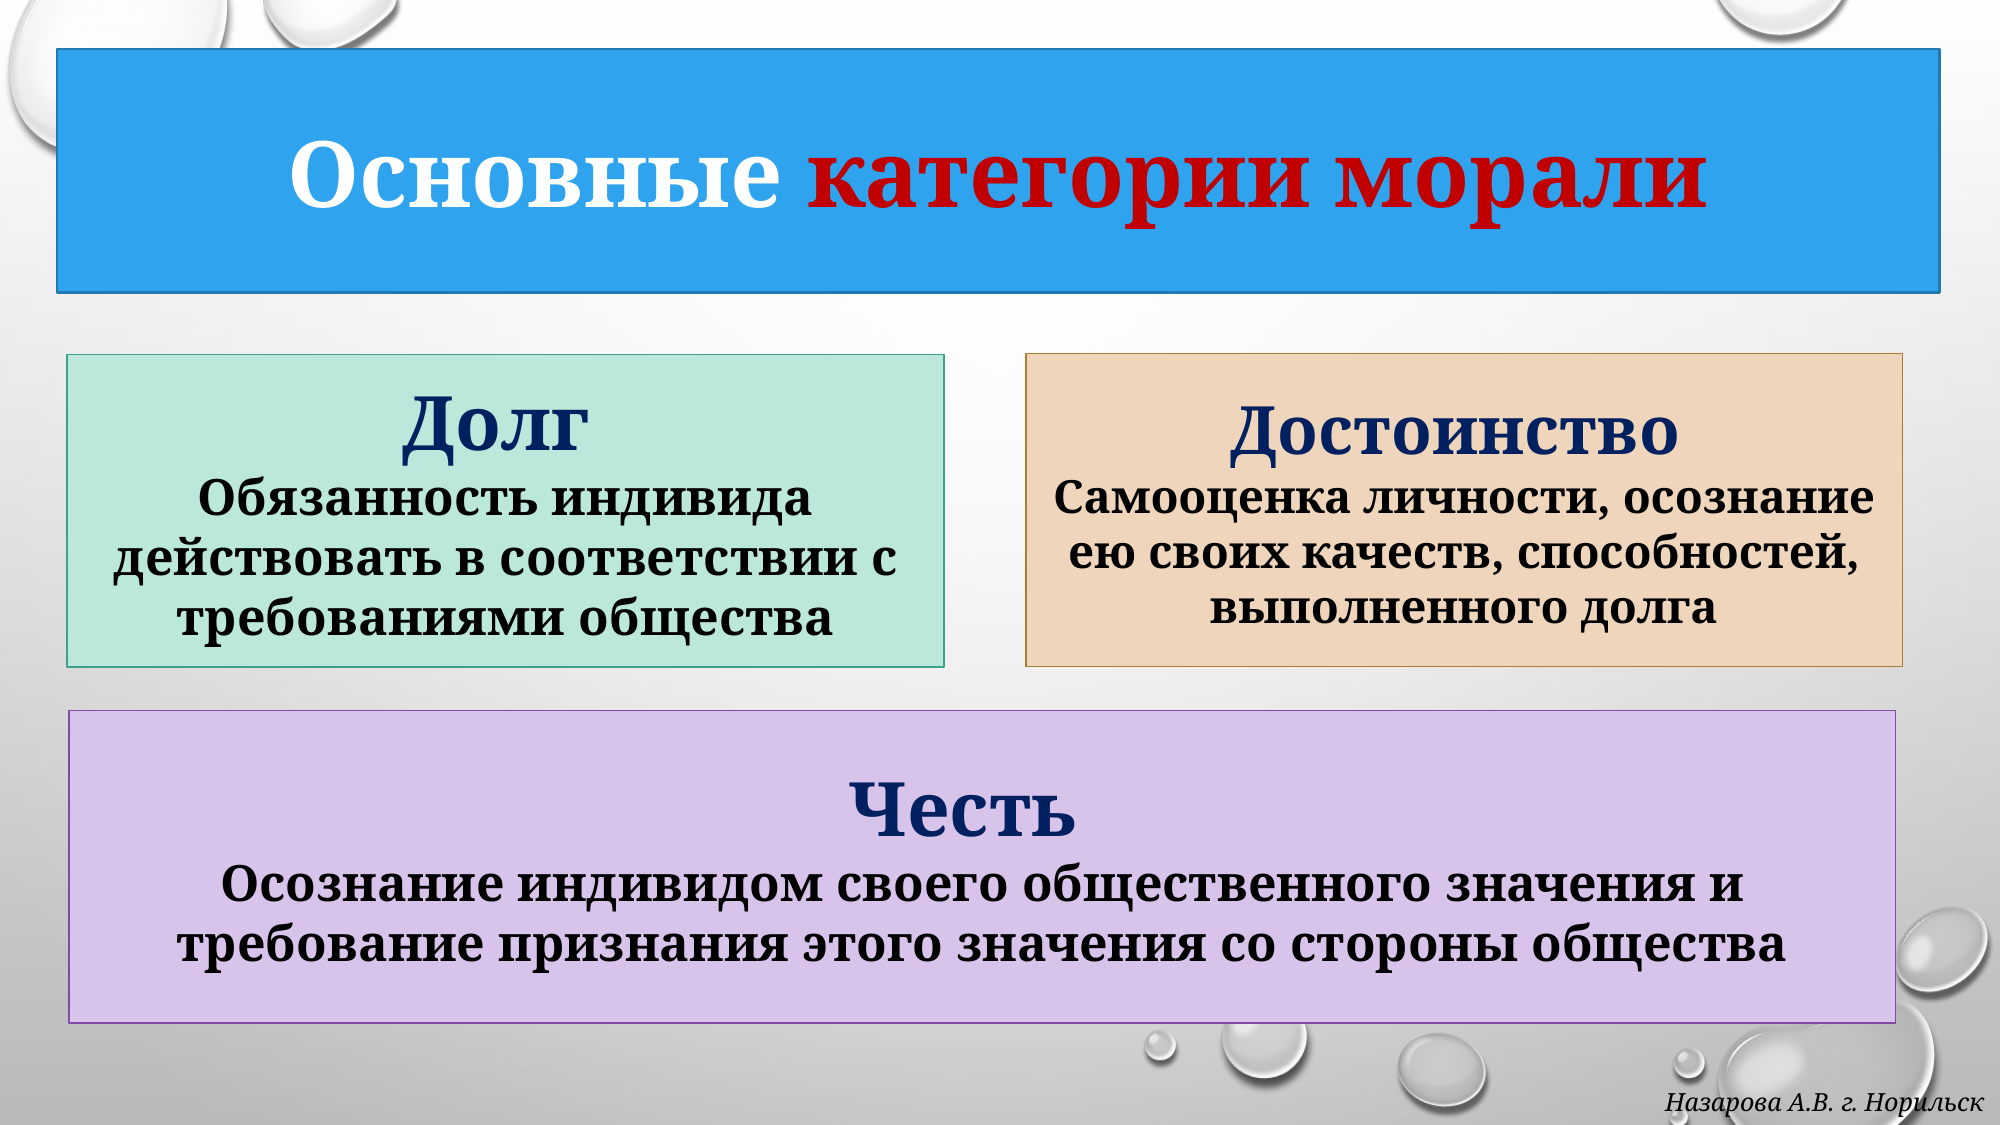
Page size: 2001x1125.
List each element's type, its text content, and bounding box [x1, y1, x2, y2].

text_box Честь Осознание индивидом своего общественного значения и требование признания этого значения со стороны общества [68, 710, 1896, 1024]
text_box Основные категории морали [56, 48, 1941, 294]
picture [0, 0, 2000, 1125]
text_box Достоинство Самооценка личности, осознание ею своих качеств, способностей, выполненного долга [1025, 353, 1903, 667]
text_box Долг Обязанность индивида действовать в соответствии с требованиями общества [66, 354, 945, 668]
text_box Назарова А.В. г. Норильск [1583, 1079, 2000, 1125]
